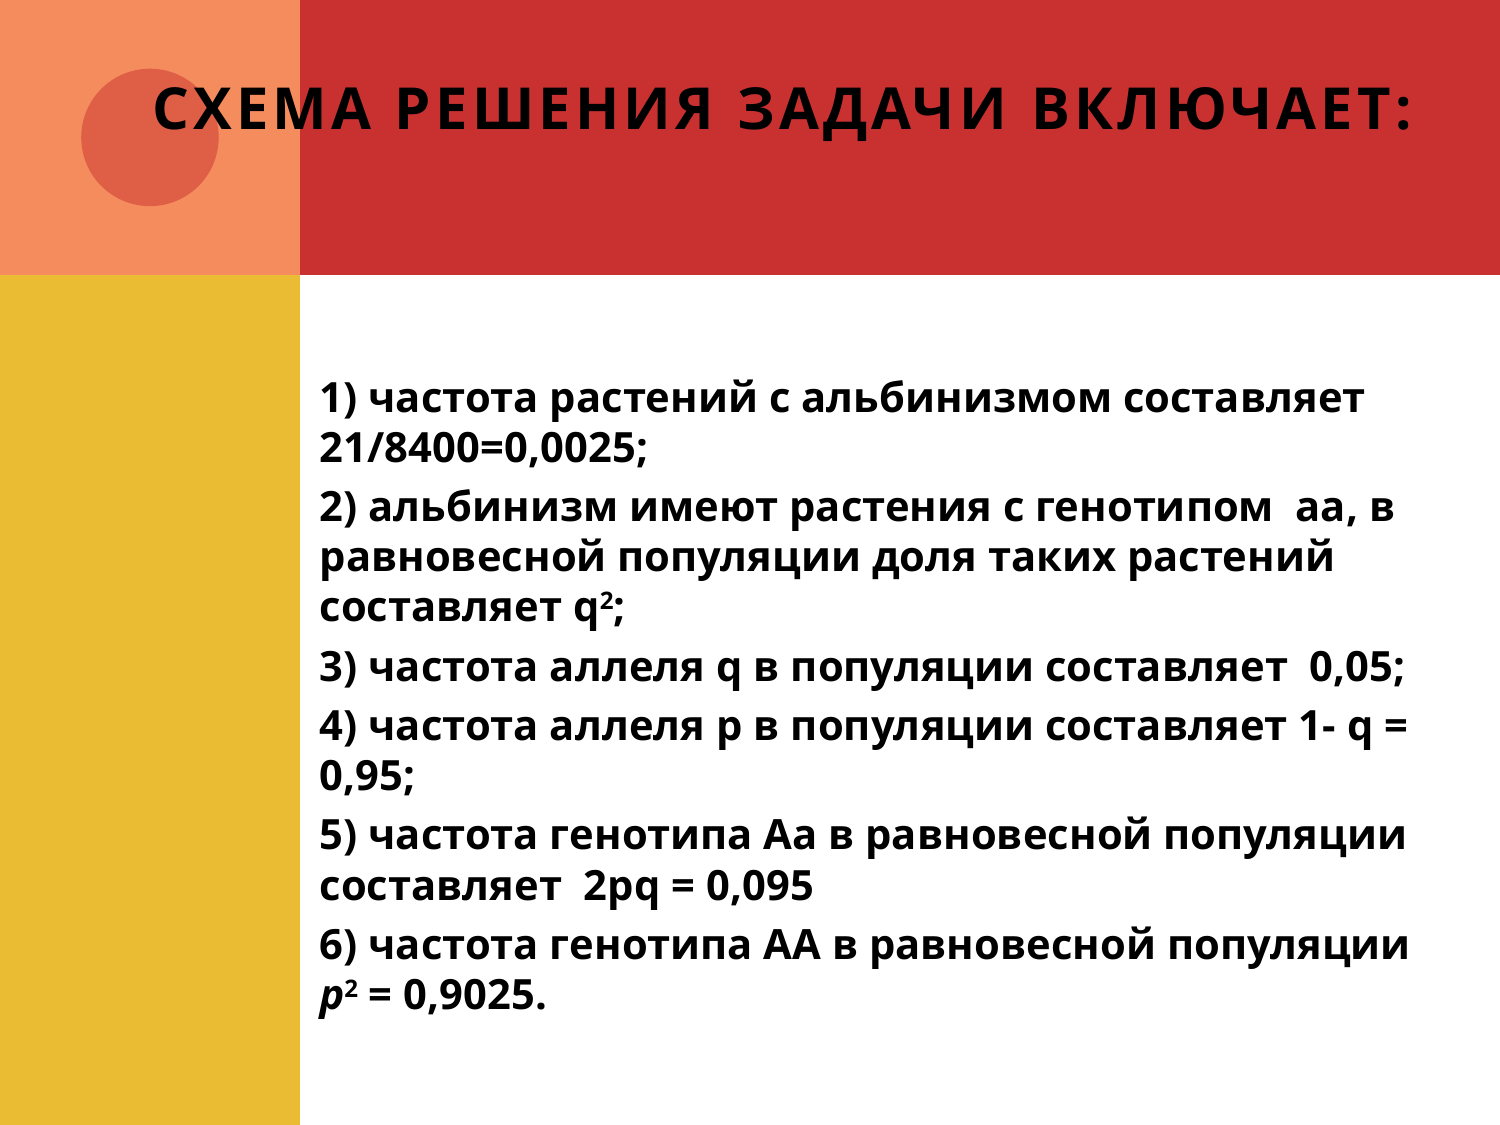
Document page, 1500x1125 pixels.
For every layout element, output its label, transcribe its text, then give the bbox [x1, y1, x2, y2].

title Схема решения задачи включает: [105, 37, 1459, 176]
list 1) частота растений с альбинизмом составляет 21/8400=0,0025; 2) альбинизм имеют растения с генотипом аа, в равновесной популяции доля таких растений составляет q2; 3) частота аллеля q в популяции составляет 0,05; 4) частота аллеля p в популяции составляет 1- q = 0,95; 5) частота генотипа Аа в равновесной популяции составляет 2pq = 0,095 6) частота генотипа AA в равновесной популяции p2 = 0,9025. [304, 363, 1459, 1094]
